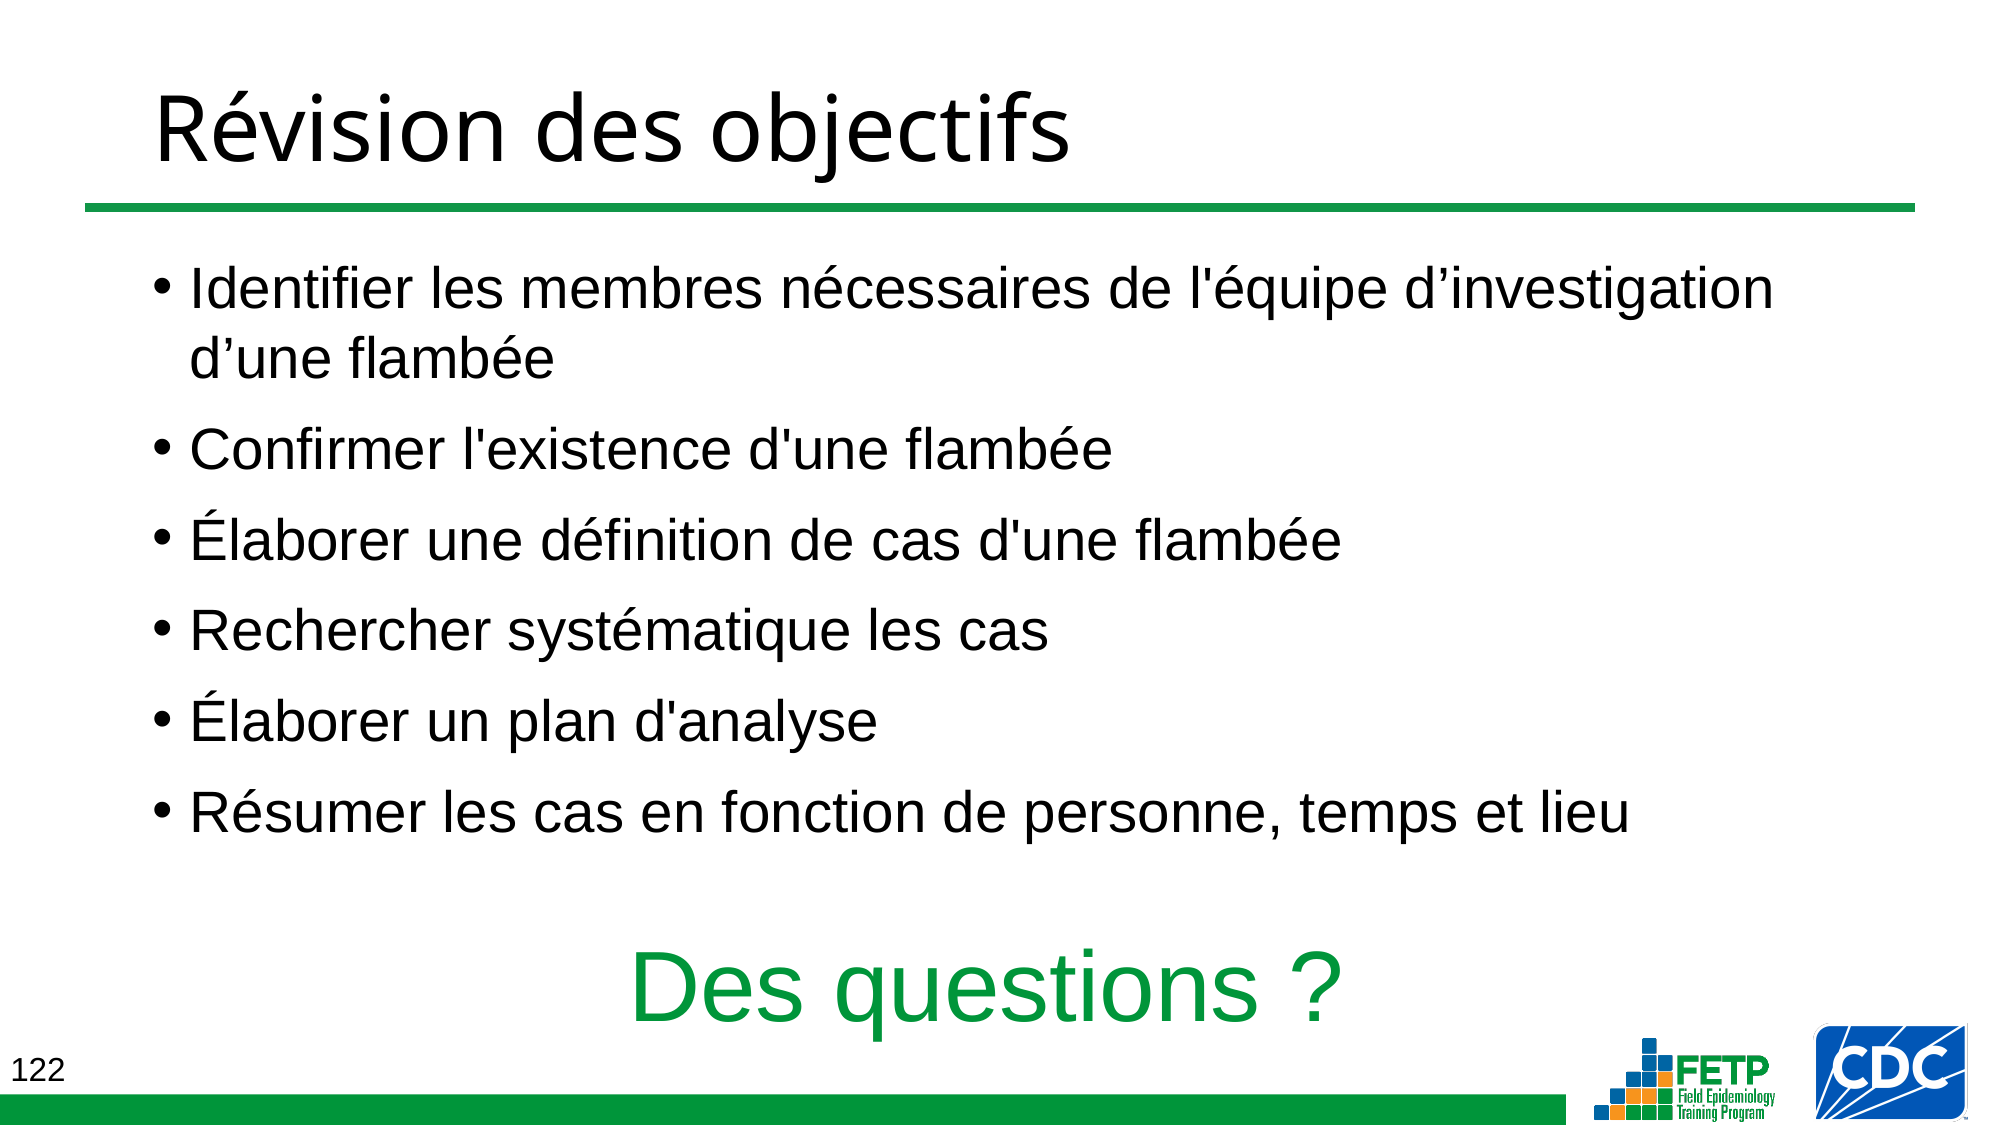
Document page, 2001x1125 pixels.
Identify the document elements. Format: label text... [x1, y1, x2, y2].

picture [1813, 1023, 1968, 1122]
picture [1594, 1038, 1775, 1122]
title Révision des objectifs [137, 75, 1863, 207]
list Identifier les membres nécessaires de l'équipe d’investigation d’une flambée Confirmer l'existence d'une flambée Élaborer une définition de cas d'une flambée Rechercher systématique les cas Élaborer un plan d'analyse Résumer les cas en fonction de personne, temps et lieu [137, 242, 1863, 1004]
text_box Des questions ? [609, 913, 1391, 1049]
